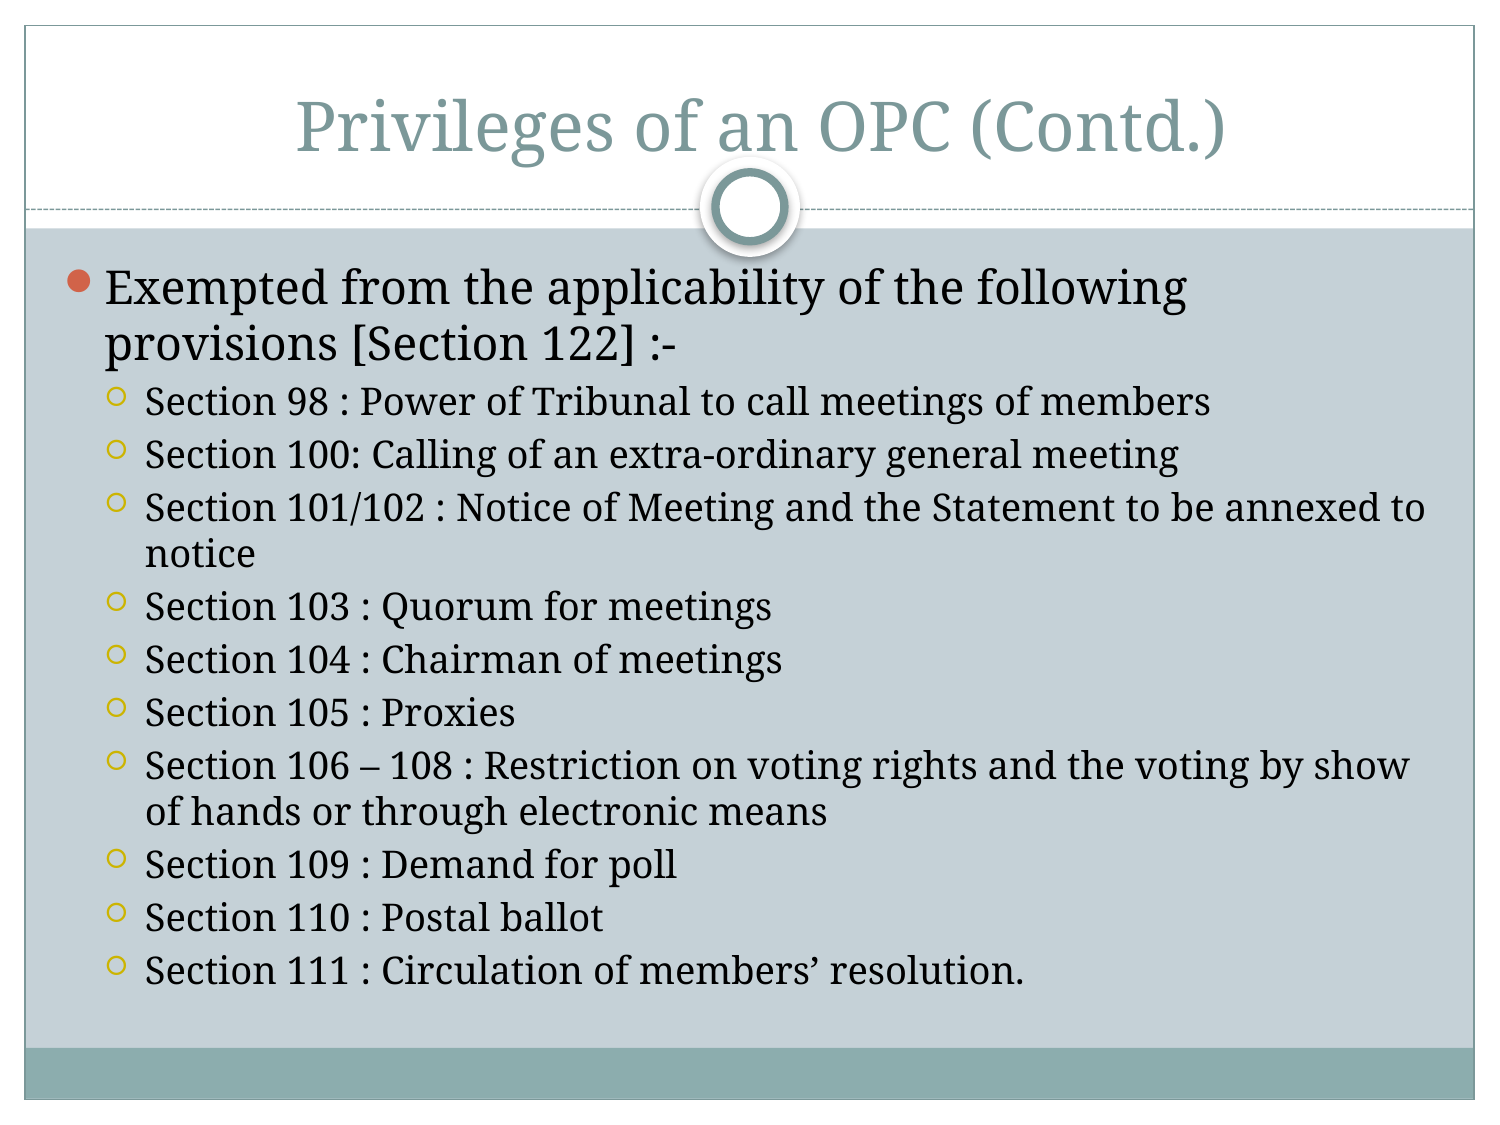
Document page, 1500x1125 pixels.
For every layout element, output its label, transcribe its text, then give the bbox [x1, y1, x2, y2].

title Privileges of an OPC (Contd.) [64, 42, 1459, 173]
list Exempted from the applicability of the following provisions [Section 122] :- Section 98 : Power of Tribunal to call meetings of members Section 100: Calling of an extra-ordinary general meeting Section 101/102 : Notice of Meeting and the Statement to be annexed to notice Section 103 : Quorum for meetings Section 104 : Chairman of meetings Section 105 : Proxies Section 106 – 108 : Restriction on voting rights and the voting by show of hands or through electronic means Section 109 : Demand for poll Section 110 : Postal ballot Section 111 : Circulation of members’ resolution. [49, 250, 1445, 1001]
